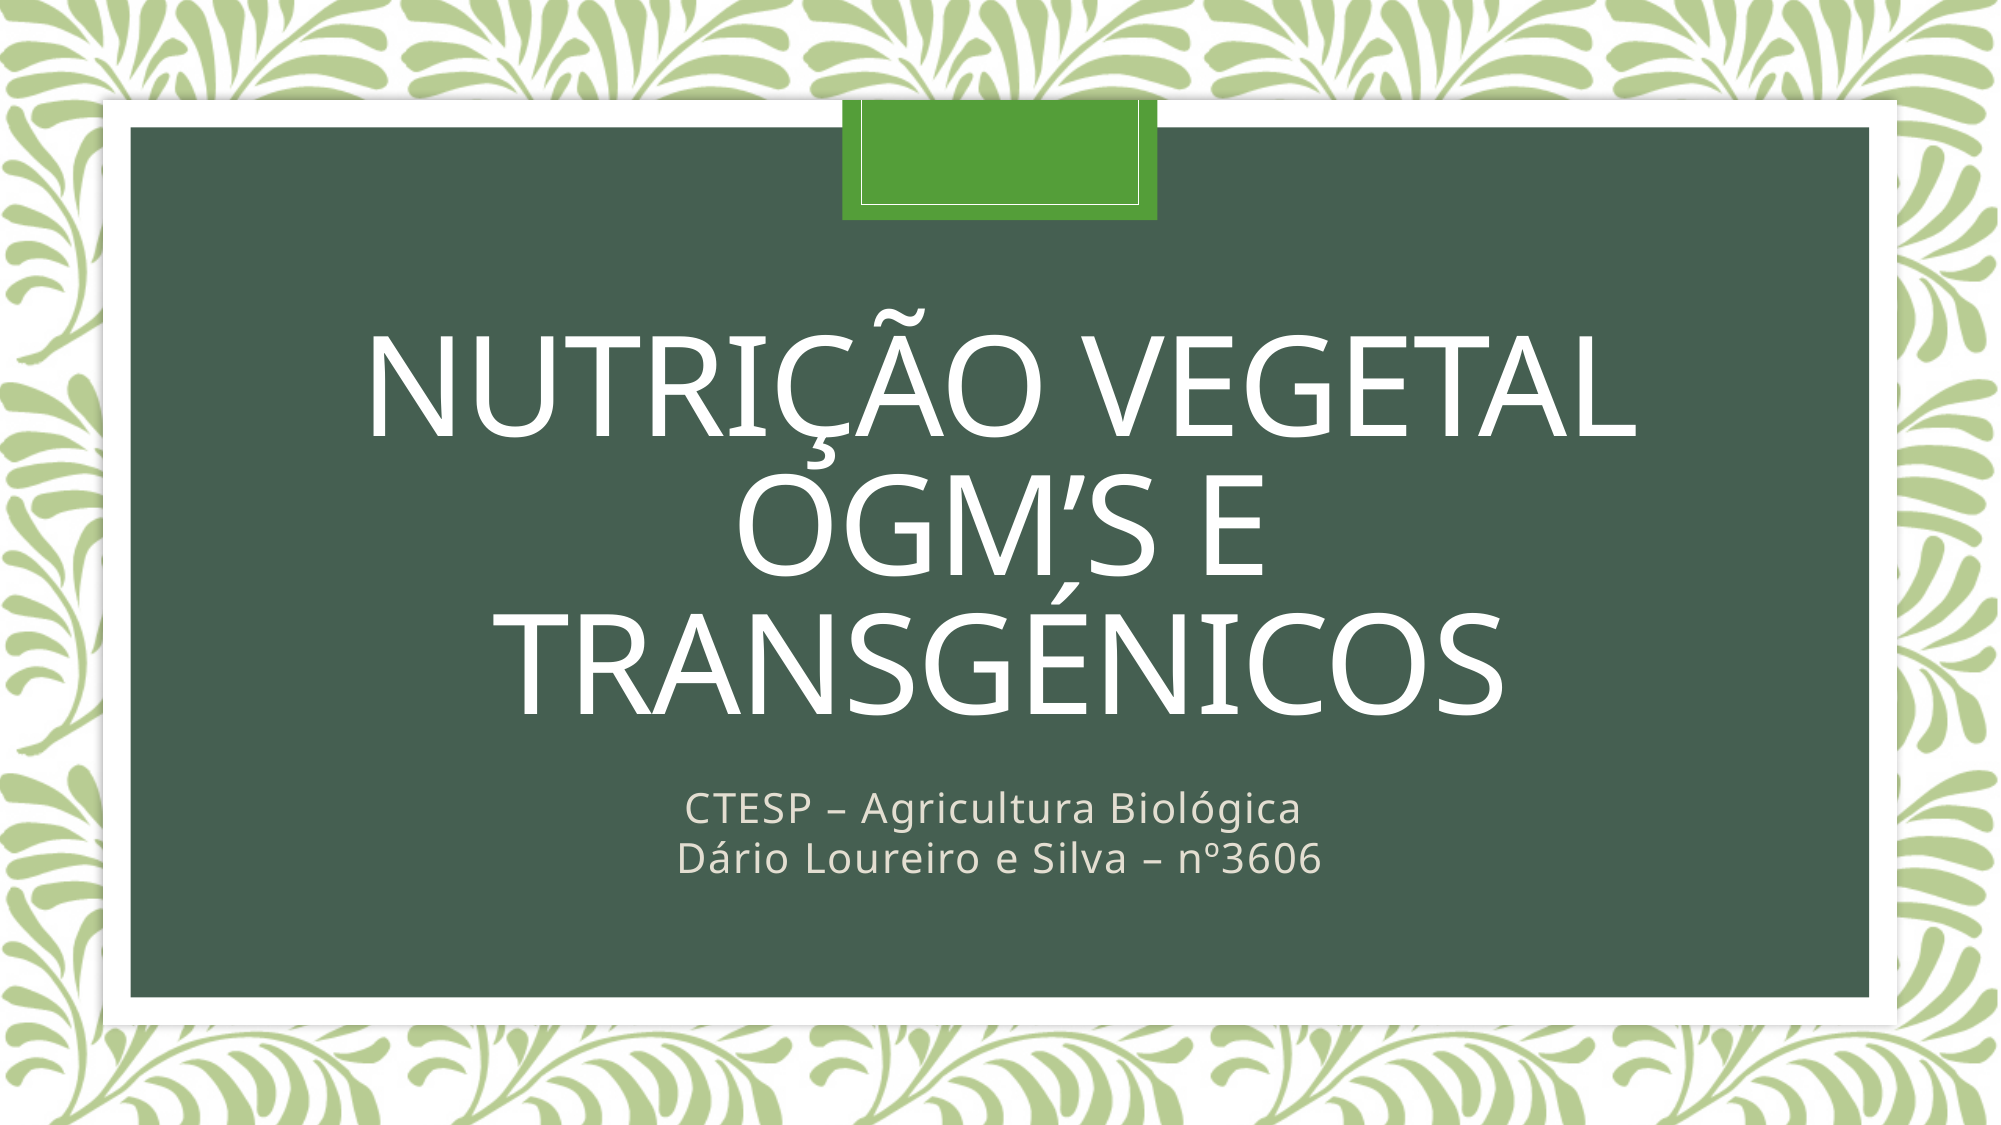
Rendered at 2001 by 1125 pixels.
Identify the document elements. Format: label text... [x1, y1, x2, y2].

text_box [841, 99, 1158, 221]
text_box [103, 100, 1897, 1025]
text_box [130, 127, 1870, 998]
text_box [0, 0, 2000, 1125]
title Nutrição Vegetal OGM’s e Transgénicos [206, 309, 1794, 758]
subtitle CTESP – Agricultura Biológica Dário Loureiro e Silva – nº3606 [206, 774, 1794, 924]
